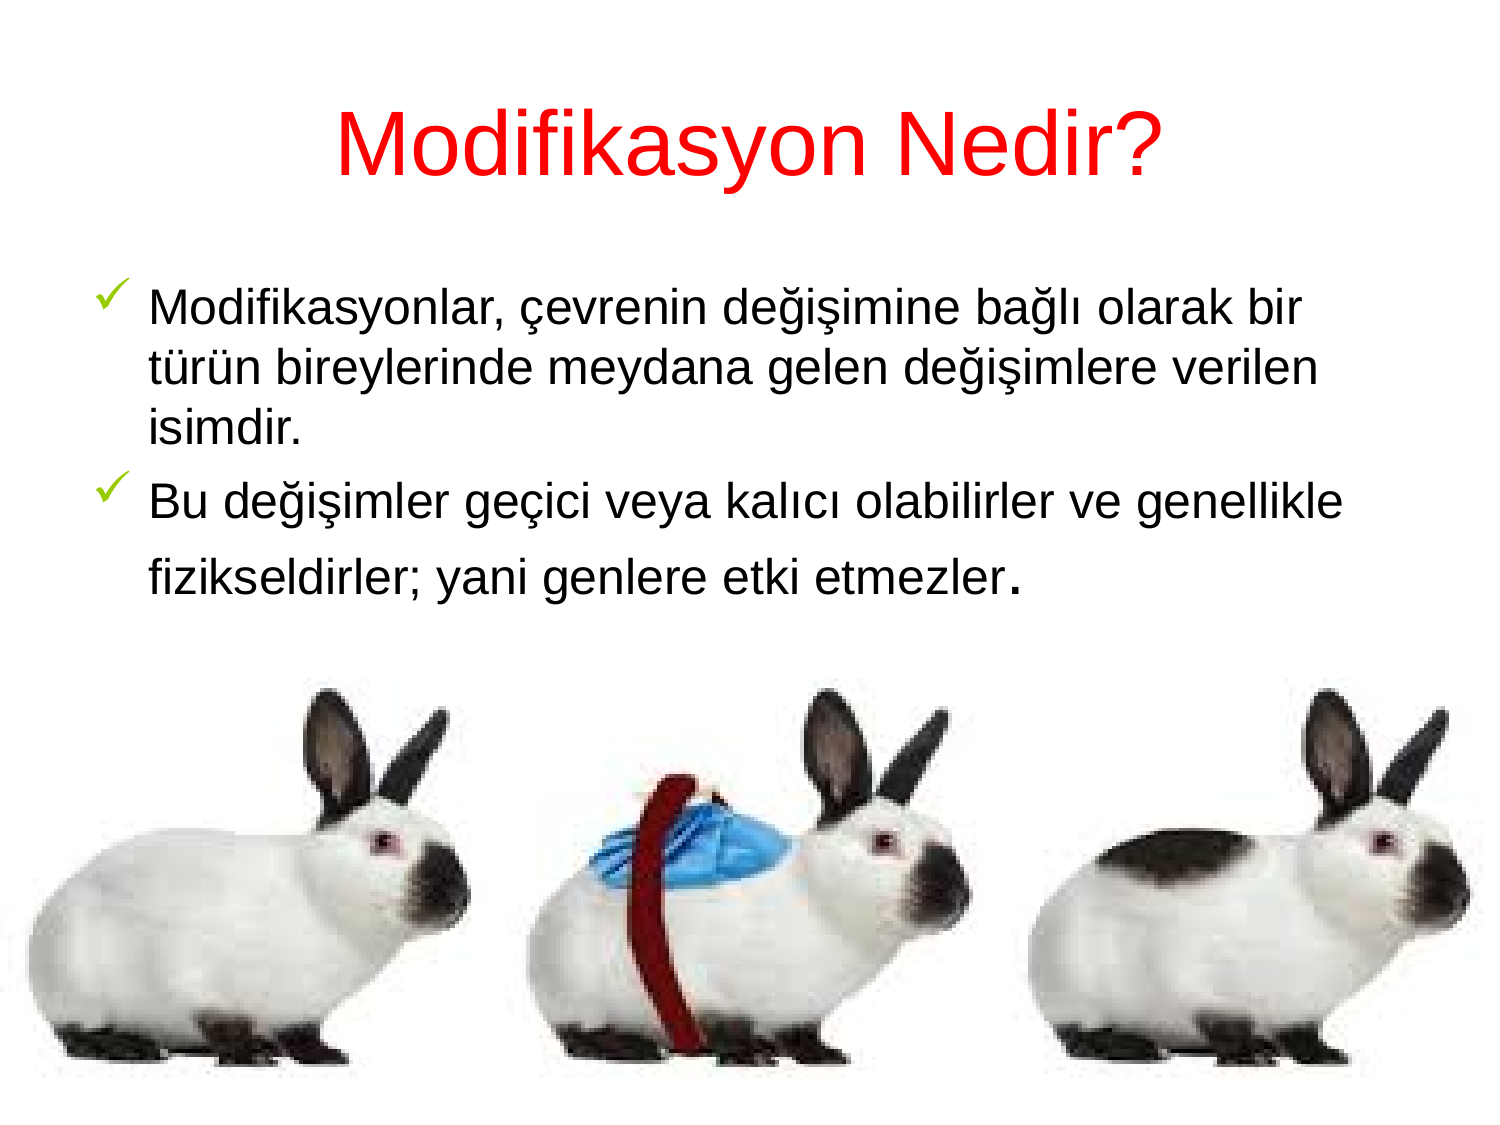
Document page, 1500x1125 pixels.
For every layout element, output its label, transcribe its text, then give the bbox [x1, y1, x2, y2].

picture [0, 621, 1500, 1125]
title Modifikasyon Nedir? [75, 45, 1425, 233]
list Modifikasyonlar, çevrenin değişimine bağlı olarak bir türün bireylerinde meydana gelen değişimlere verilen isimdir. Bu değişimler geçici veya kalıcı olabilirler ve genellikle fizikseldirler; yani genlere etki etmezler. [76, 267, 1427, 621]
